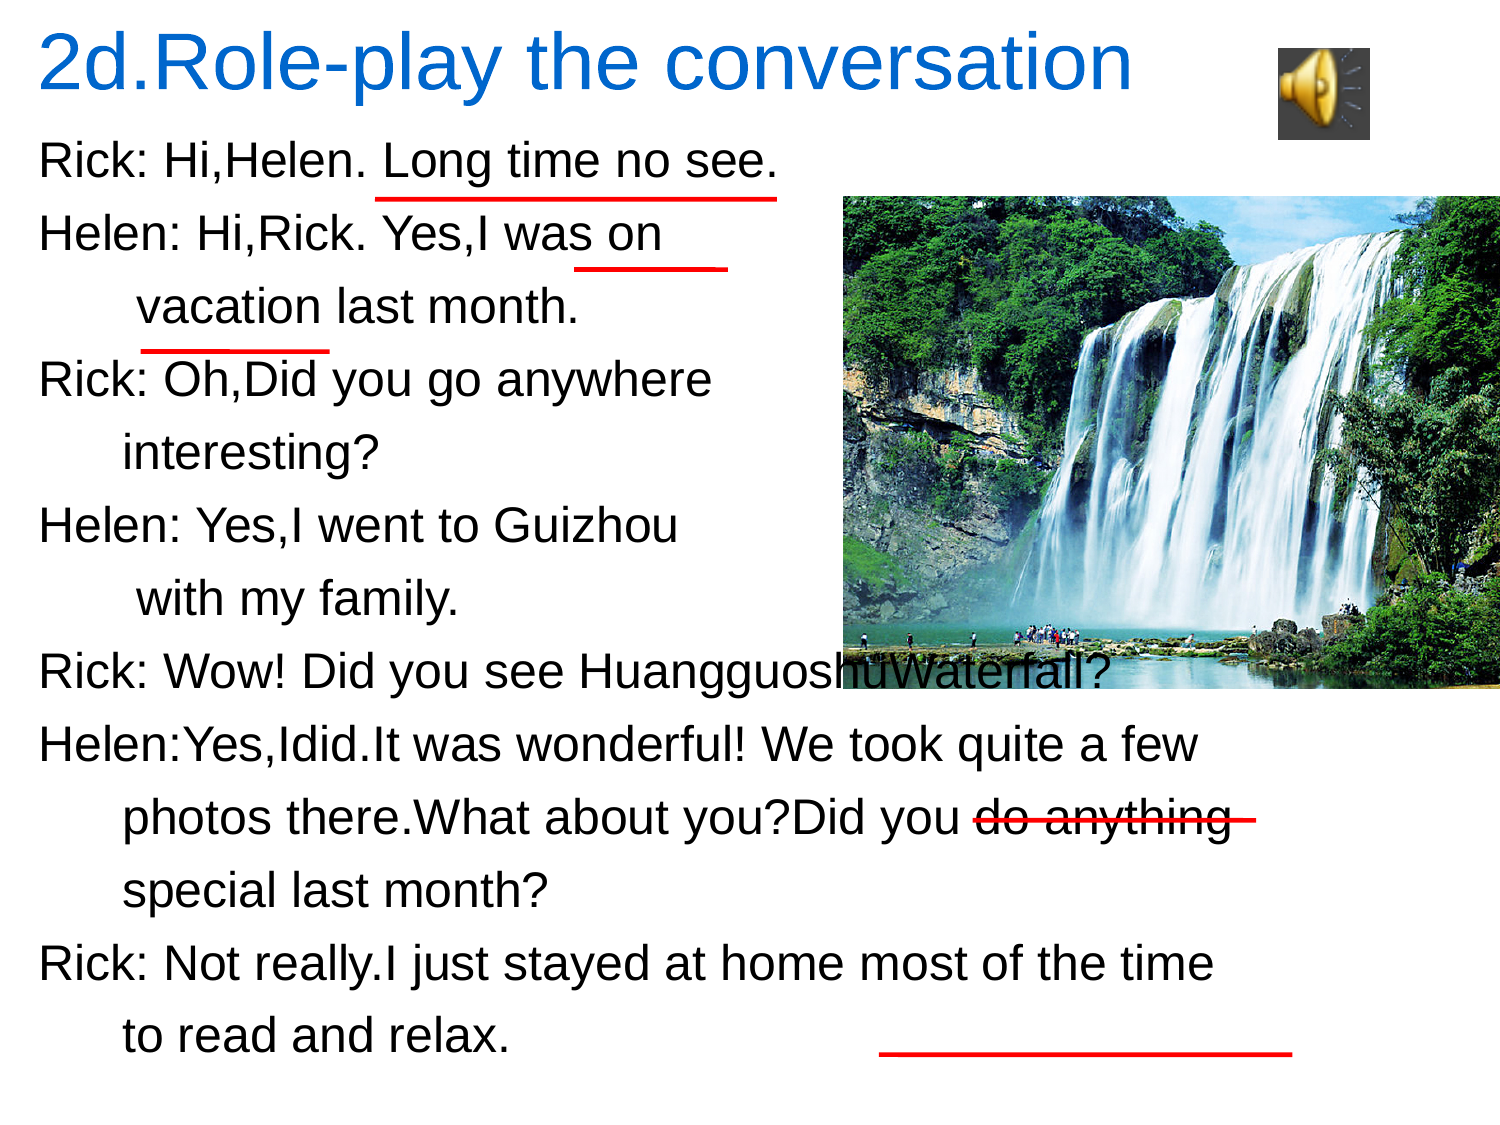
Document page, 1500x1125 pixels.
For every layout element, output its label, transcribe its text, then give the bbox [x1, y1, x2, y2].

picture [843, 196, 1500, 689]
text_box Rick: Hi,Helen. Long time no see. Helen: Hi,Rick. Yes,I was on vacation last month. Rick: Oh,Did you go anywhere interesting? Helen: Yes,I went to Guizhou with my family. Rick: Wow! Did you see HuangguoshuWaterfall? Helen:Yes,Idid.It was wonderful! We took quite a few photos there.What about you?Did you do anything special last month? Rick: Not really.I just stayed at home most of the time to read and relax. [23, 131, 1495, 1070]
picture [1277, 46, 1372, 141]
